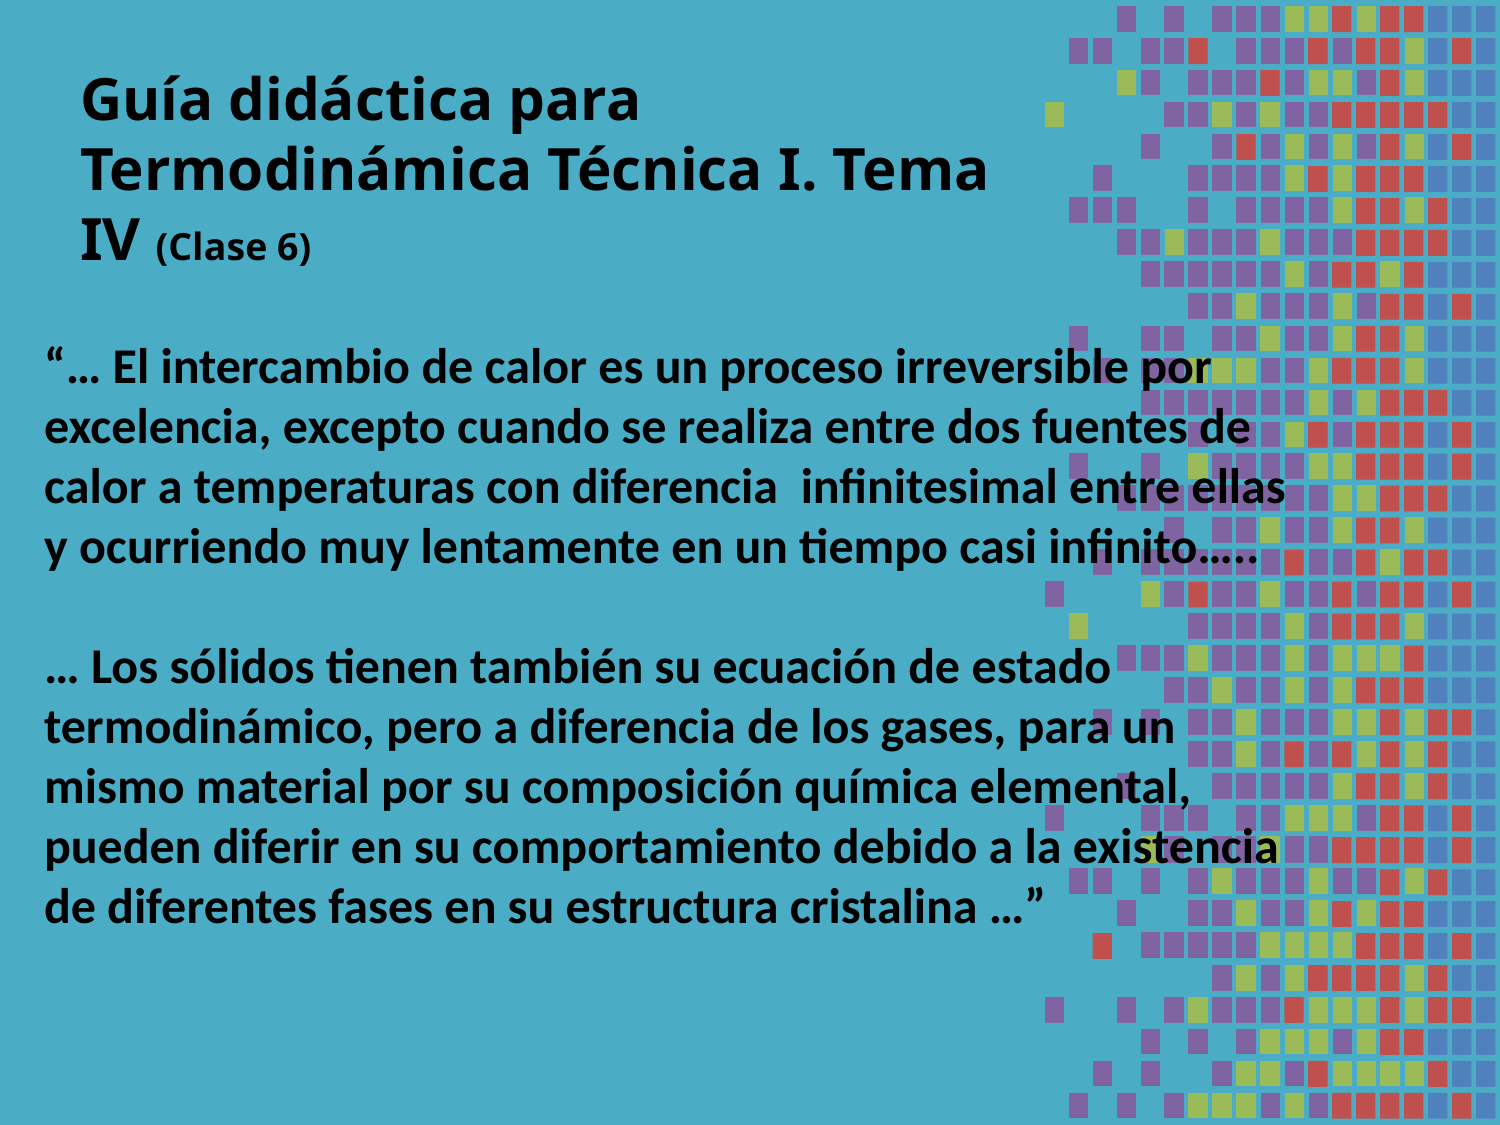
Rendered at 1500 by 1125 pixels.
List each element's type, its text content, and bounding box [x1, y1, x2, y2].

text_box “… El intercambio de calor es un proceso irreversible por excelencia, excepto cuando se realiza entre dos fuentes de calor a temperaturas con diferencia infinitesimal entre ellas y ocurriendo muy lentamente en un tiempo casi infinito….. … Los sólidos tienen también su ecuación de estado termodinámico, pero a diferencia de los gases, para un mismo material por su composición química elemental, pueden diferir en su comportamiento debido a la existencia de diferentes fases en su estructura cristalina …” [29, 326, 1306, 941]
title Guía didáctica para Termodinámica Técnica I. Tema IV (Clase 6) [64, 54, 1046, 307]
